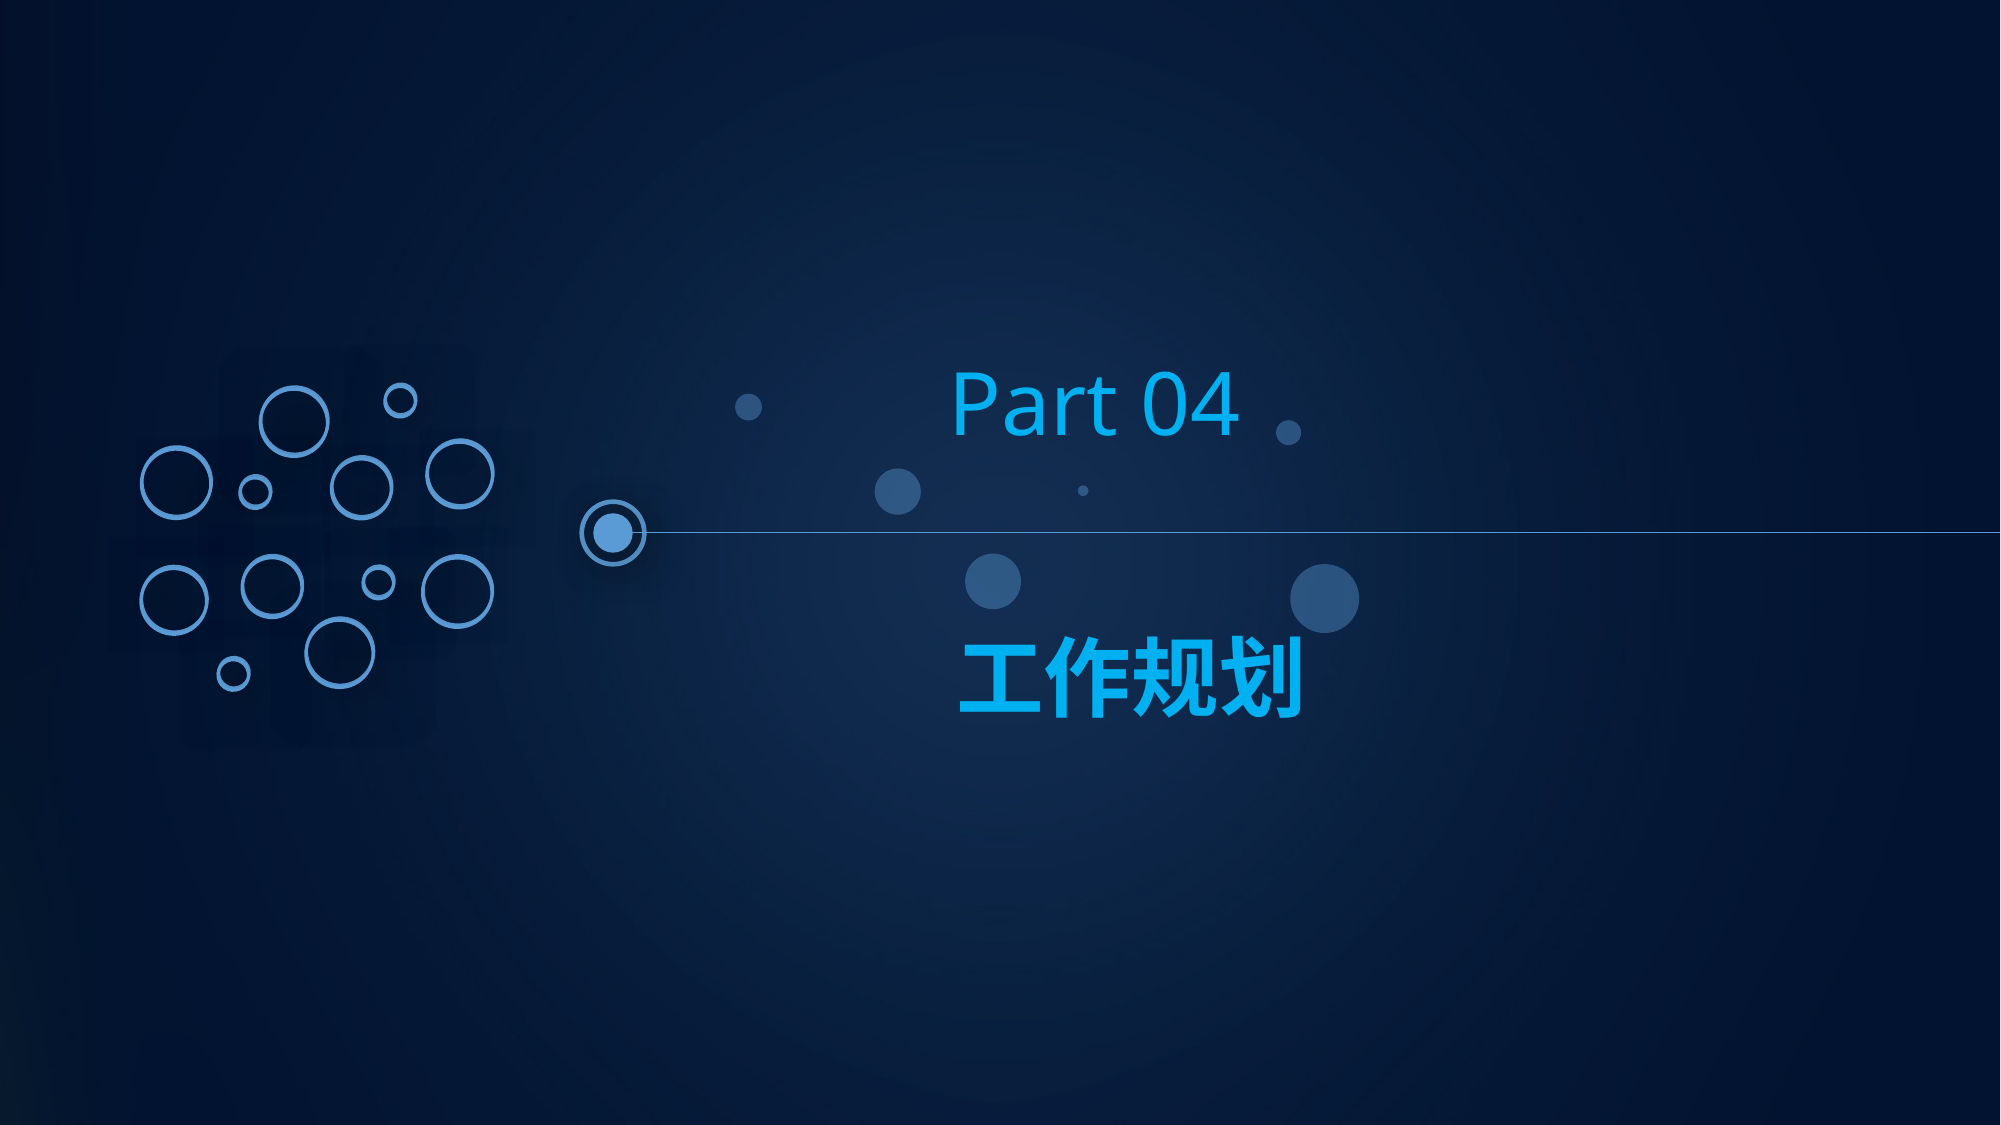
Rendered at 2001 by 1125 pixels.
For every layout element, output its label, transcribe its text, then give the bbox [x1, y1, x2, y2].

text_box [140, 386, 493, 691]
text_box [734, 392, 763, 422]
text_box [873, 467, 922, 516]
text_box [1275, 419, 1303, 447]
text_box [1289, 562, 1361, 635]
text_box 工作规划 [941, 615, 1322, 735]
picture [0, 0, 2001, 1125]
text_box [581, 501, 645, 565]
text_box [1076, 484, 1090, 498]
text_box Part 04 [933, 340, 1256, 461]
text_box [964, 552, 1023, 611]
